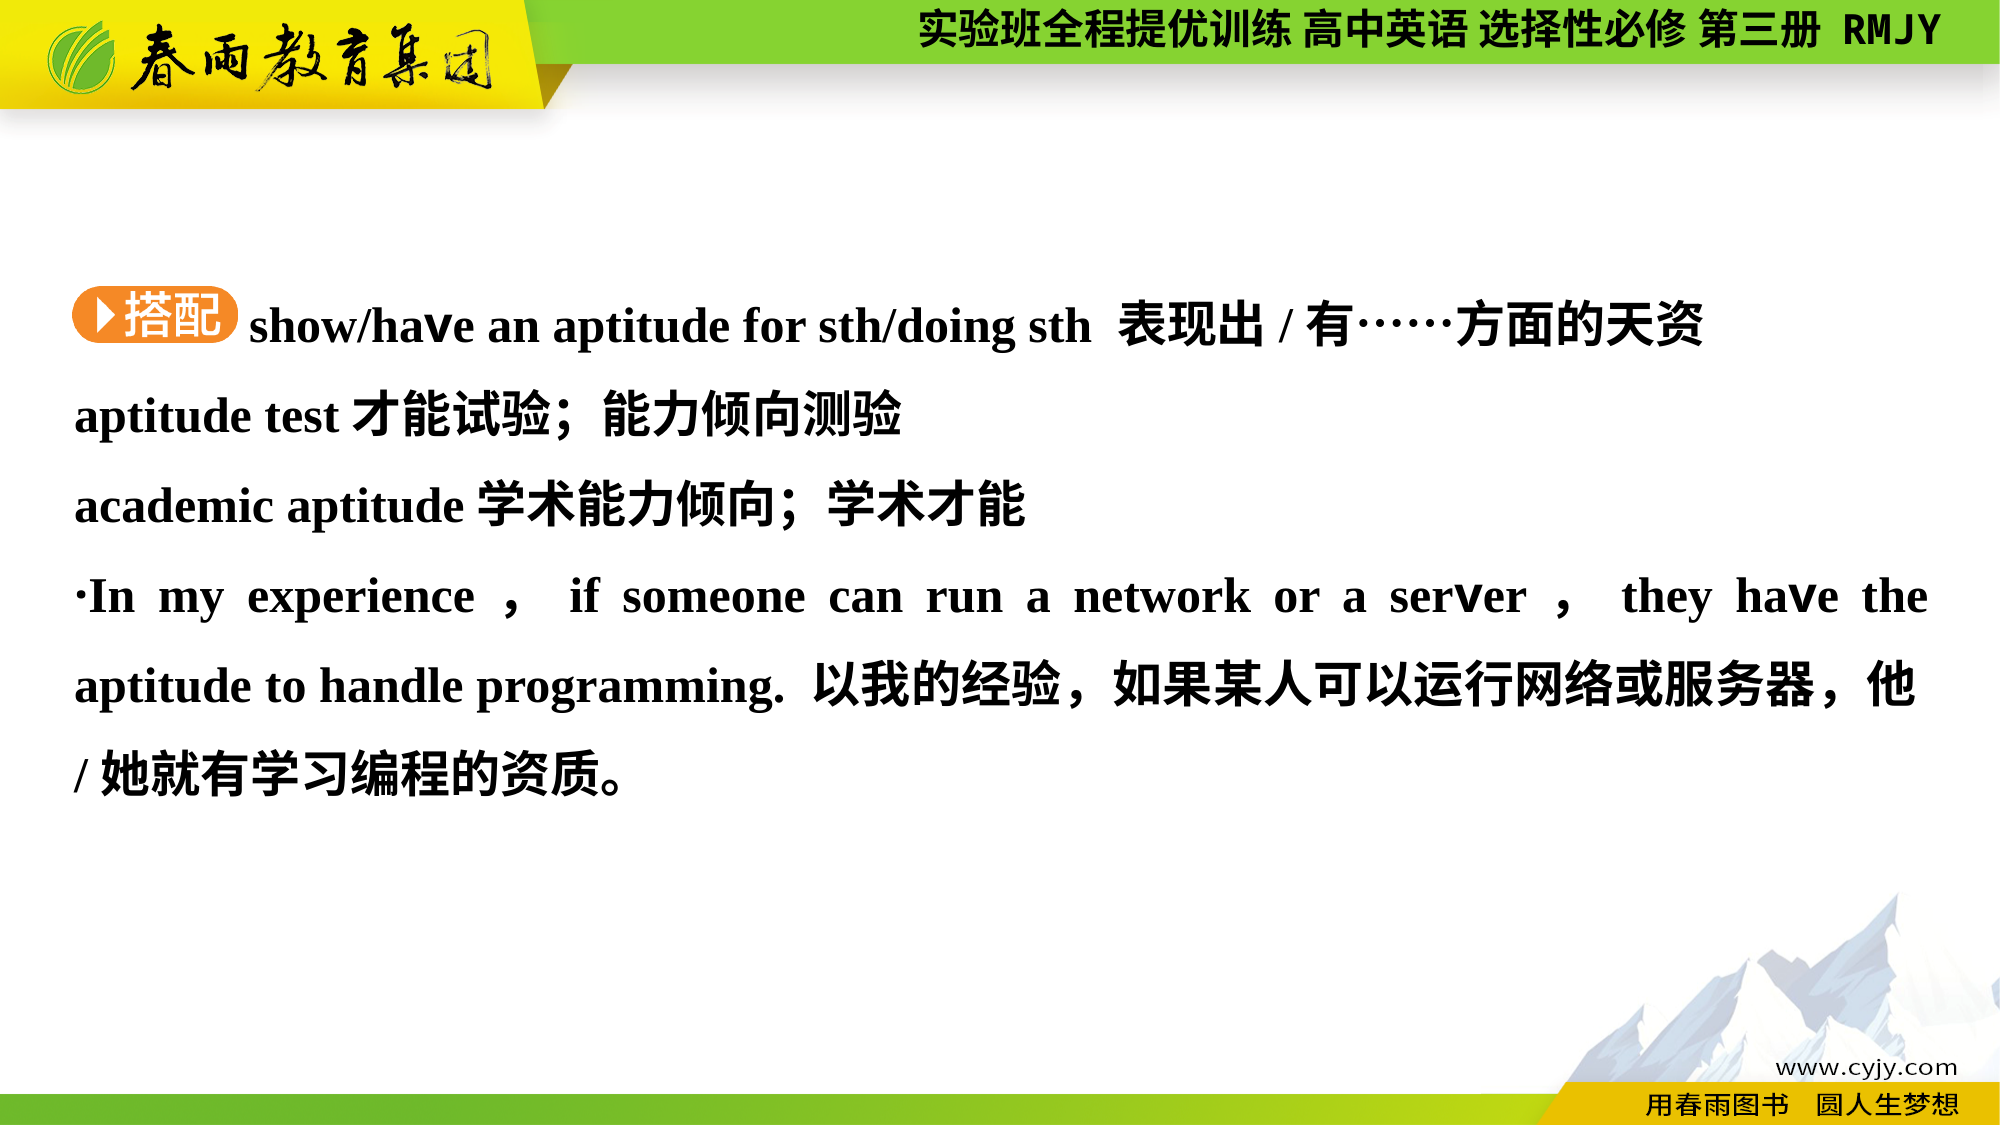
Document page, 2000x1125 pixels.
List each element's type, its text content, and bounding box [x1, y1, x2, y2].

list show/have an aptitude for sth/doing sth 表现出/有……方面的天资 aptitude test才能试验；能力倾向测验 academic aptitude学术能力倾向；学术才能 ·In my experience，if someone can run a network or a server，they have the aptitude to handle programming. 以我的经验，如果某人可以运行网络或服务器，他/她就有学习编程的资质。 [59, 255, 1944, 816]
picture [0, 0, 2000, 1125]
